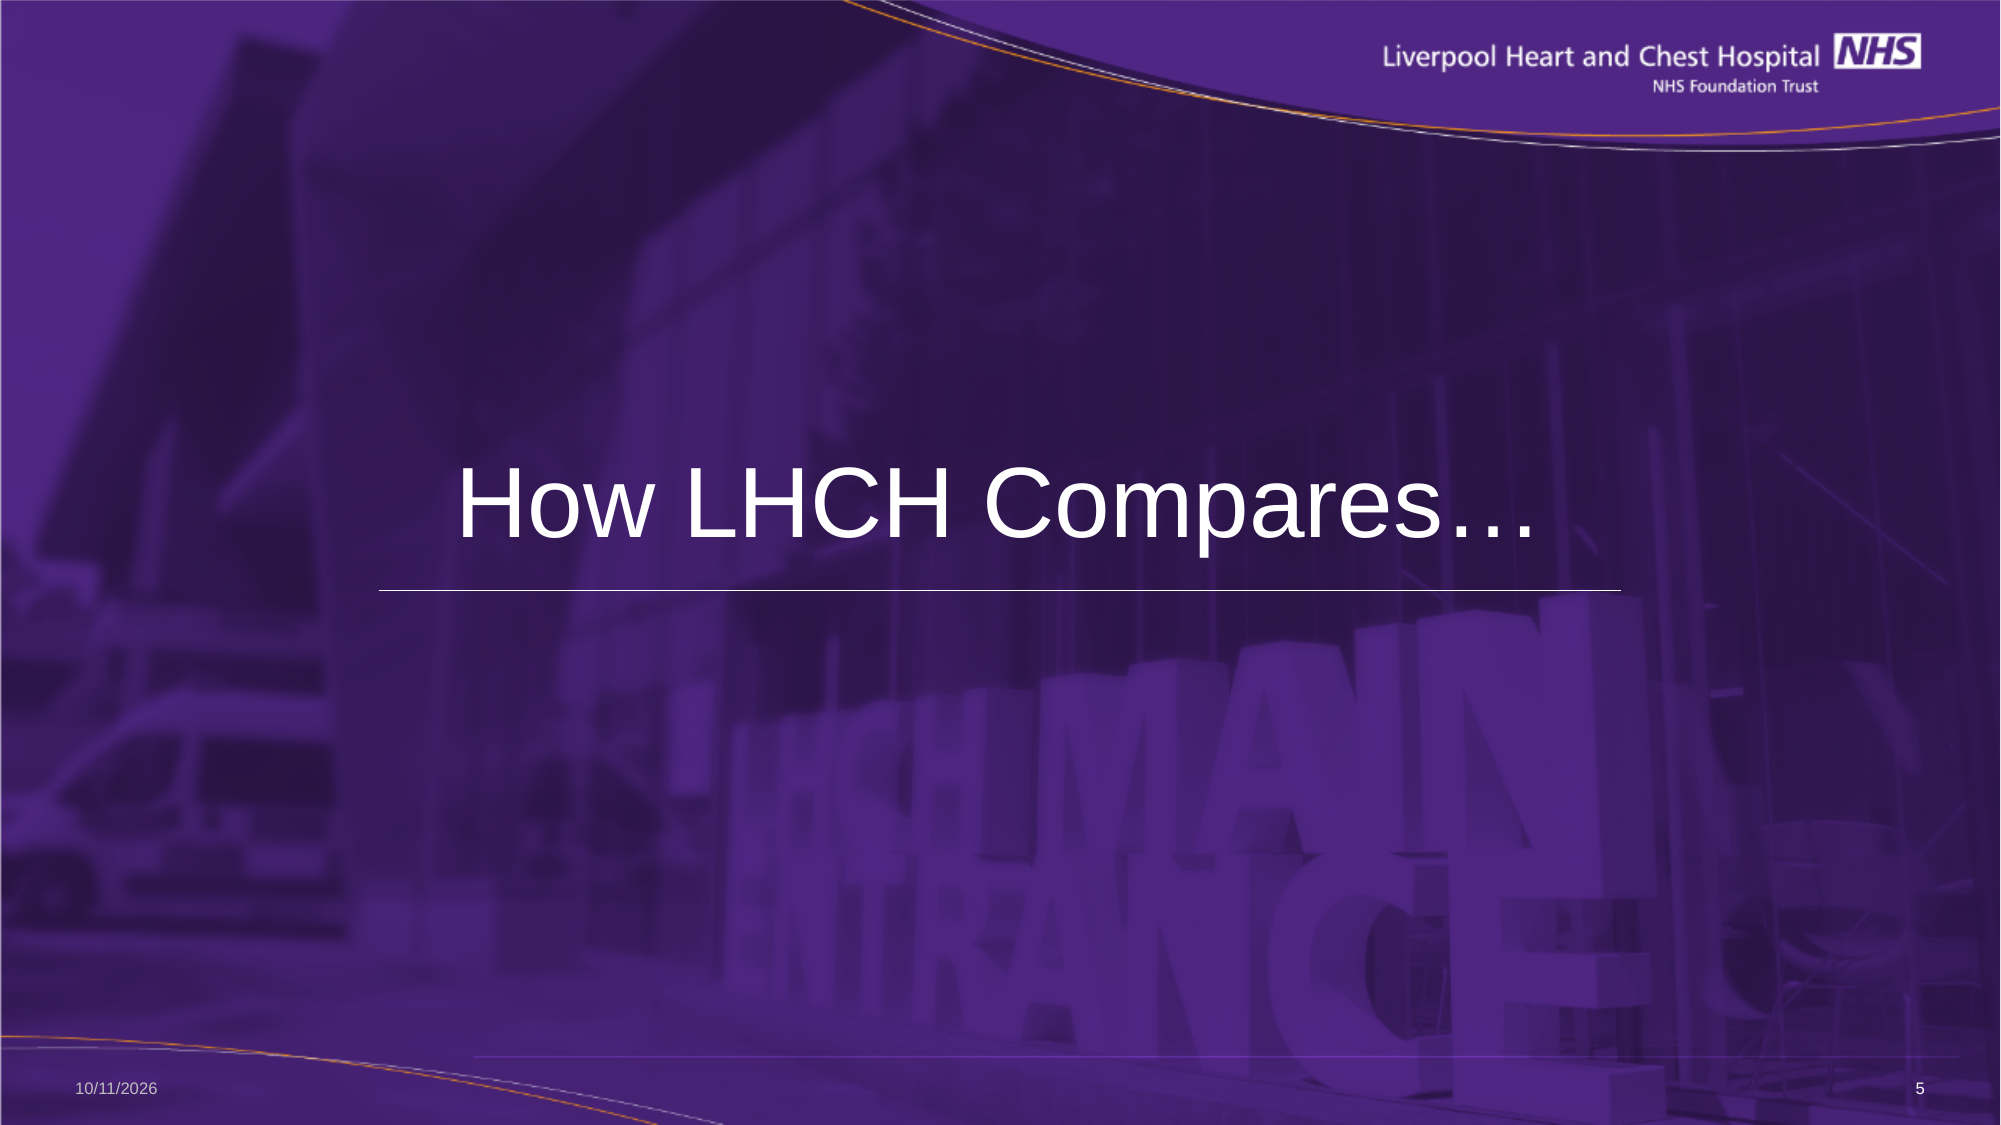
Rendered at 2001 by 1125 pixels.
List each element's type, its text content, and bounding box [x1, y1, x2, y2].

title How LHCH Compares… [139, 518, 1861, 657]
slide_number 5 [1489, 1058, 1940, 1118]
picture [0, 0, 2001, 1125]
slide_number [60, 1058, 511, 1118]
